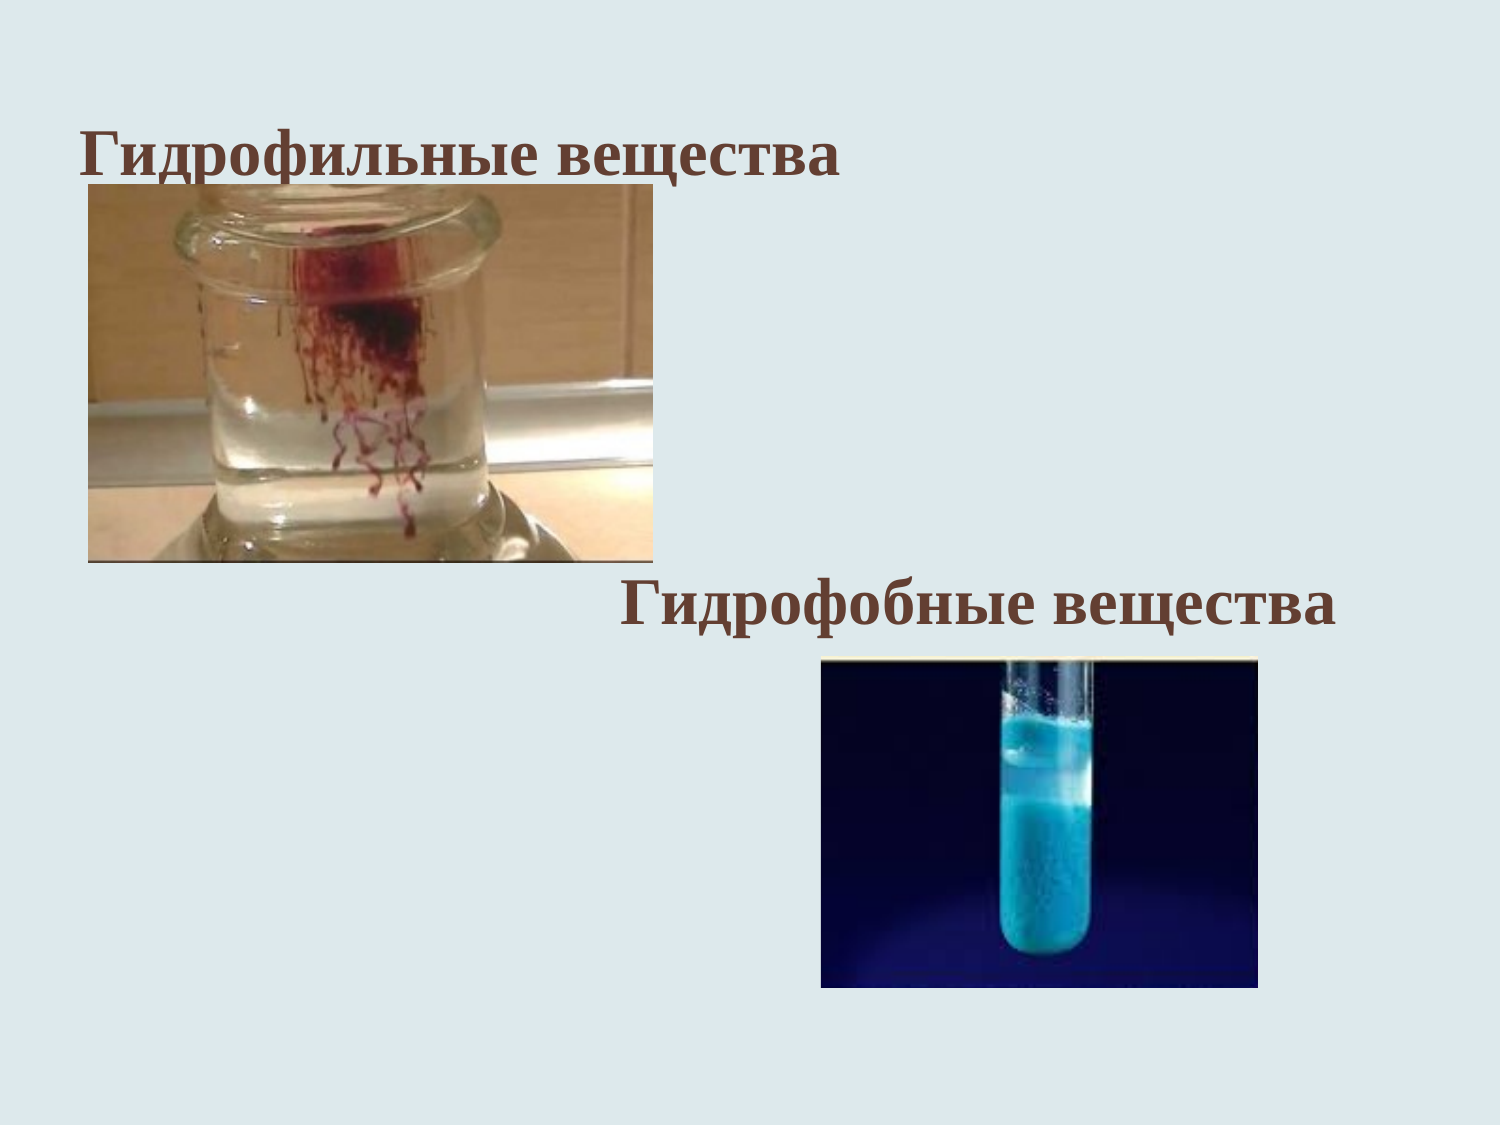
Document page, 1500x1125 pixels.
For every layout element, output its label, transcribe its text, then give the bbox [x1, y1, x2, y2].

picture [88, 184, 653, 563]
picture [820, 656, 1259, 988]
text_box Гидрофильные вещества [64, 101, 975, 197]
text_box Гидрофобные вещества [605, 550, 1376, 646]
